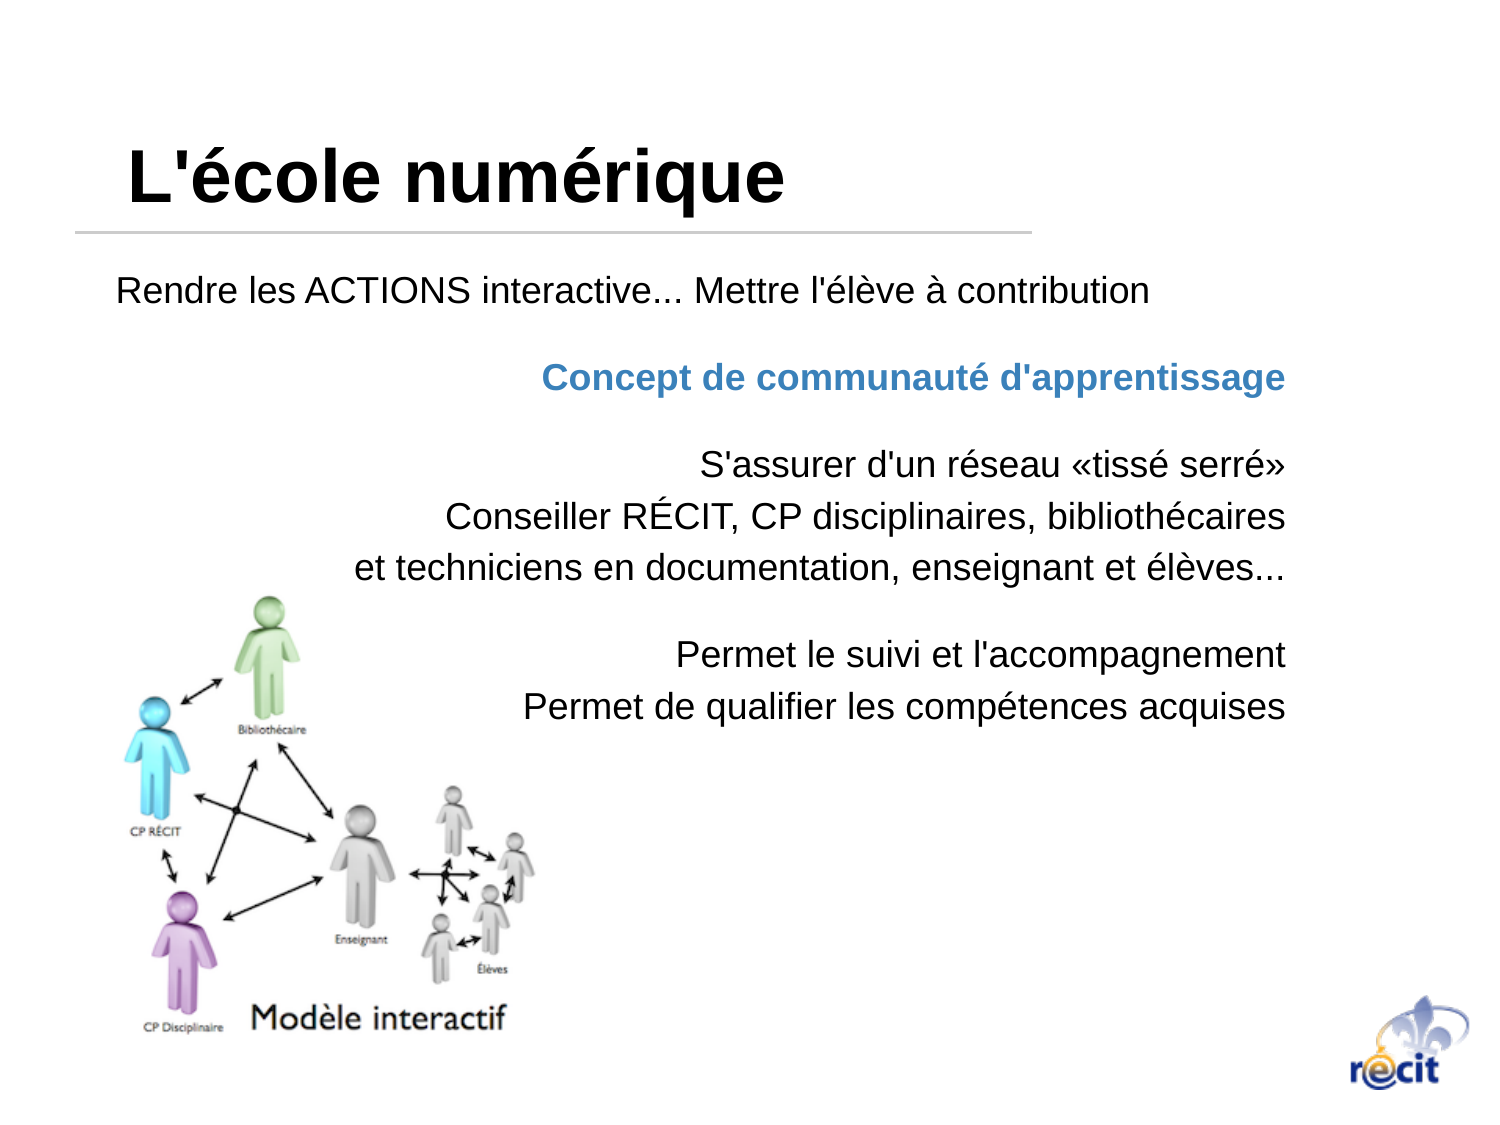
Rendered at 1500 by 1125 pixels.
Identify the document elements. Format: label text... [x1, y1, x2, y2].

title L'école numérique [75, 45, 1425, 233]
text_box [1350, 995, 1470, 1090]
text_box Rendre les ACTIONS interactive... Mettre l'élève à contribution Concept de communauté d'apprentissage S'assurer d'un réseau «tissé serré» Conseiller RÉCIT, CP disciplinaires, bibliothécaires et techniciens en documentation, enseignant et élèves... Permet le suivi et l'accompagnement Permet de qualifier les compétences acquises [100, 244, 1302, 374]
text_box [100, 573, 570, 1060]
